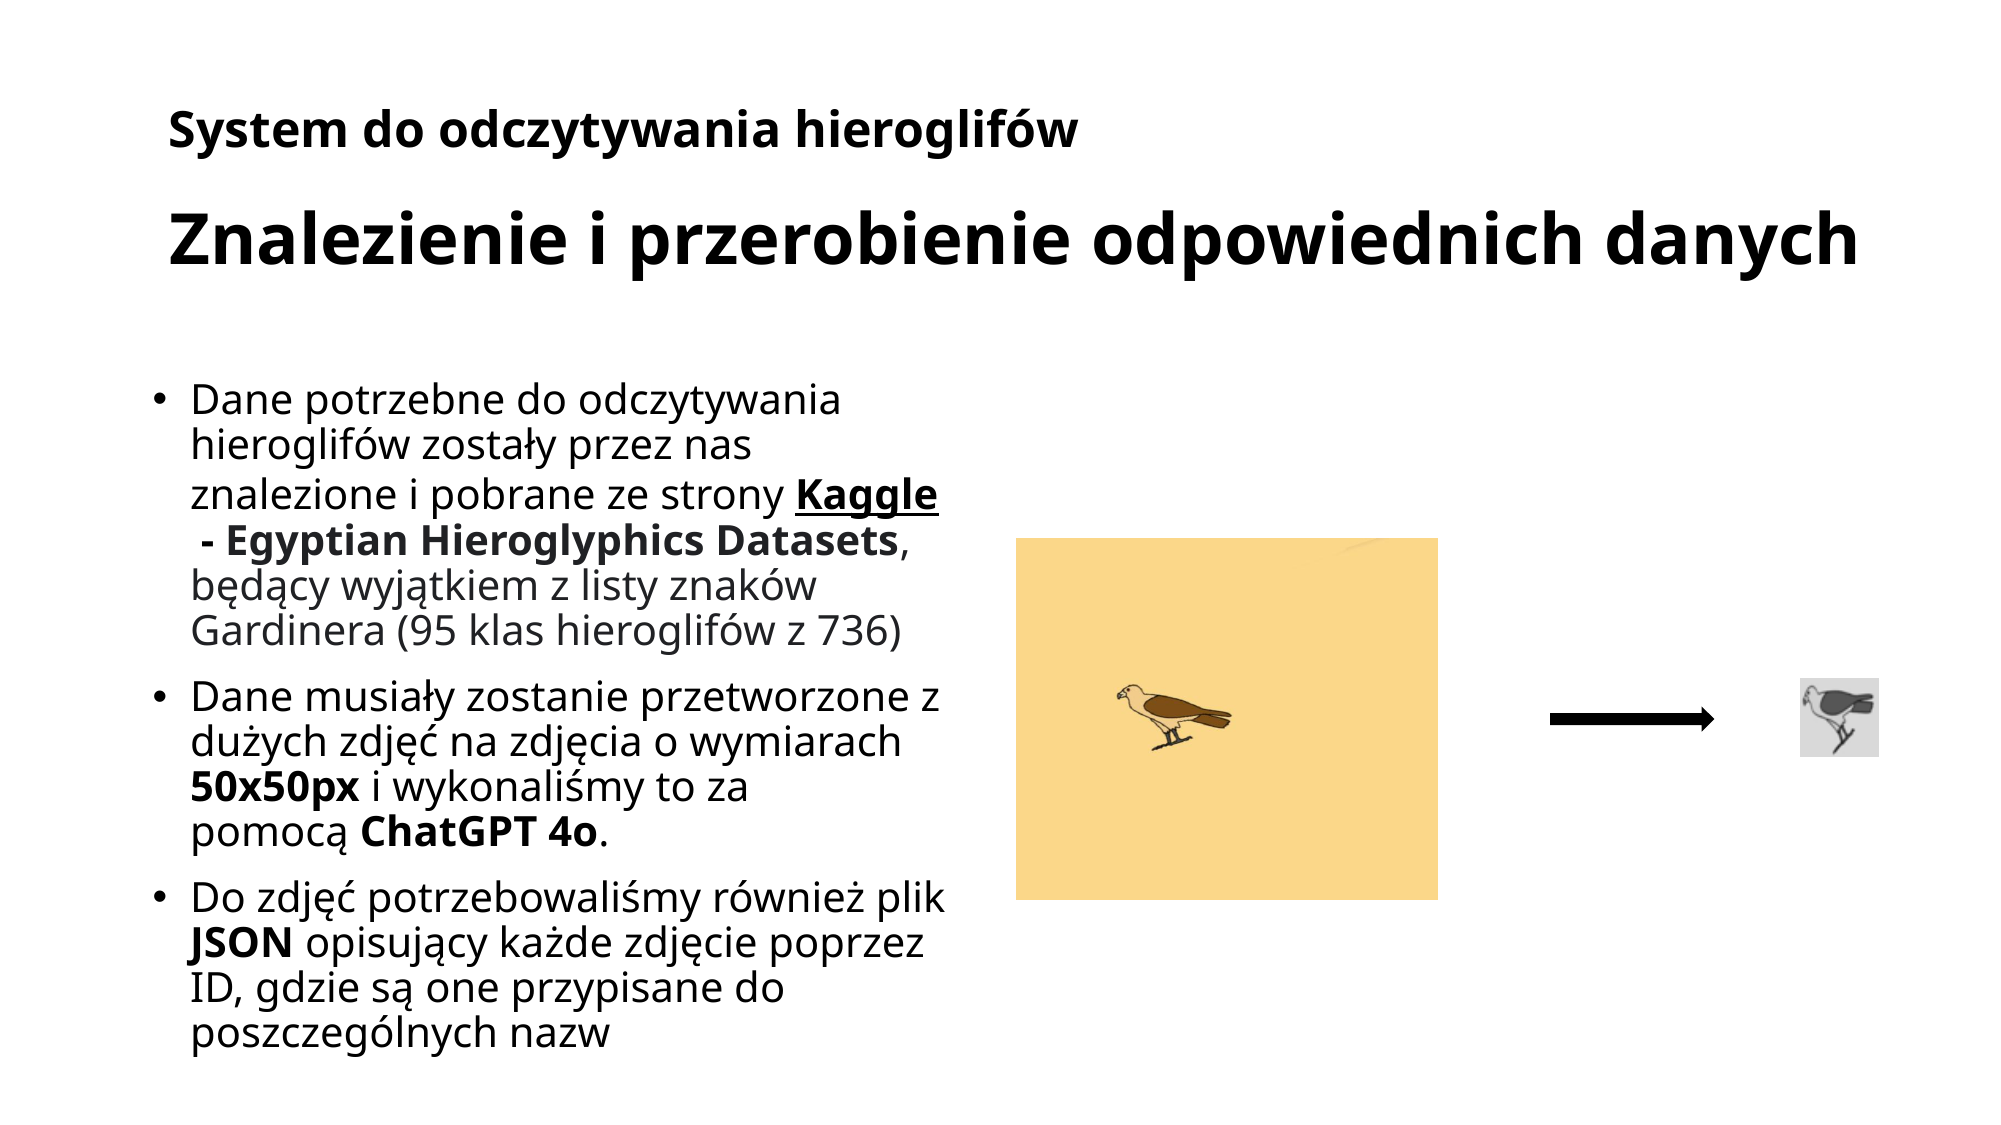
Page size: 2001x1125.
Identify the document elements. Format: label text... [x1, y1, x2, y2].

picture [1016, 537, 1439, 901]
text_box [1550, 706, 1715, 732]
list Dane potrzebne do odczytywania hieroglifów zostały przez nas znalezione i pobrane ze strony Kaggle - Egyptian Hieroglyphics Datasets, będący wyjątkiem z listy znaków Gardinera (95 klas hieroglifów z 736) Dane musiały zostanie przetworzone z dużych zdjęć na zdjęcia o wymiarach 50x50px i wykonaliśmy to za pomocą ChatGPT 4o. Do zdjęć potrzebowaliśmy również plik JSON opisujący każde zdjęcie poprzez ID, gdzie są one przypisane do poszczególnych nazw [137, 300, 984, 1026]
picture [1800, 678, 1880, 758]
text_box System do odczytywania hieroglifów [153, 96, 1879, 164]
title Znalezienie i przerobienie odpowiednich danych [154, 163, 1880, 321]
